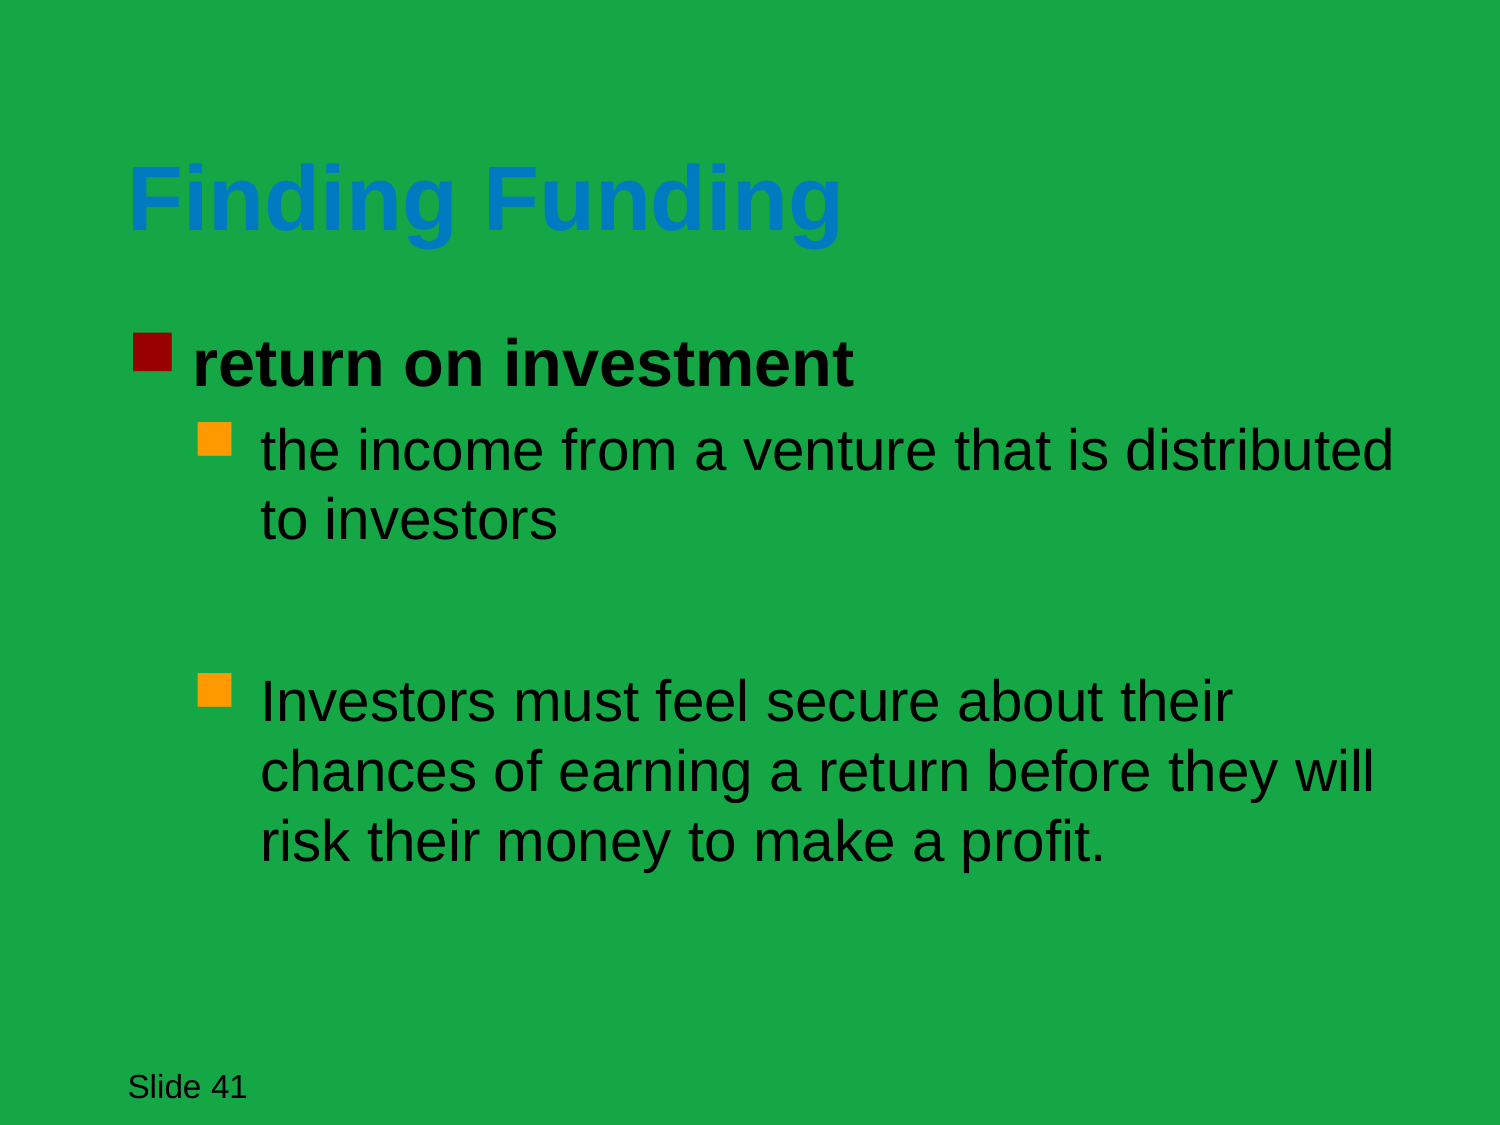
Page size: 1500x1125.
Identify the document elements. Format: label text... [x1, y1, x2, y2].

slide_number Slide 41 [112, 1088, 425, 1113]
title Finding Funding [112, 99, 1388, 288]
list return on investment the income from a venture that is distributed to investors Investors must feel secure about their chances of earning a return before they will risk their money to make a profit. [112, 312, 1438, 1088]
